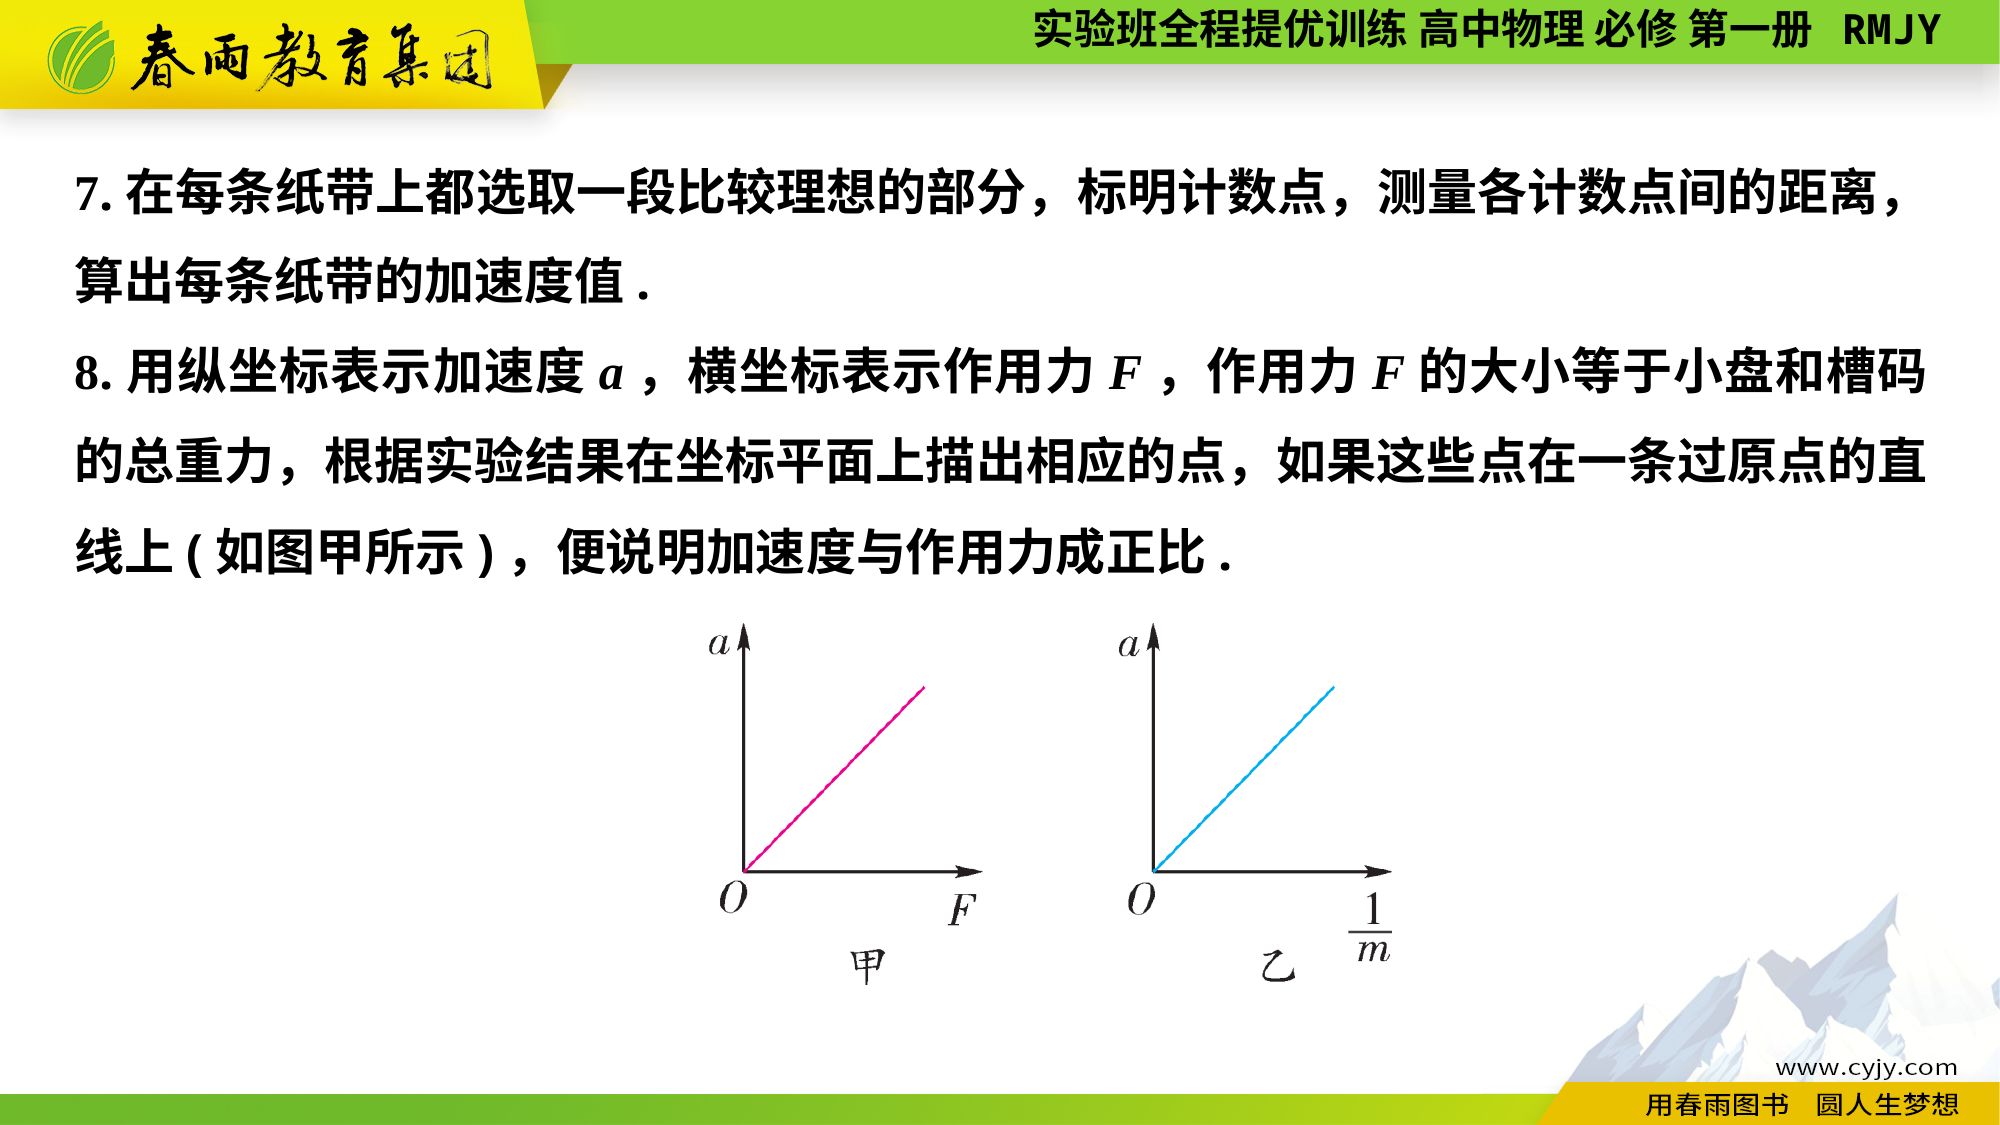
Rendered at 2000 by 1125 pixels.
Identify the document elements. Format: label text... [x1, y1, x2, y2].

picture [0, 0, 2000, 1125]
list 7.在每条纸带上都选取一段比较理想的部分，标明计数点，测量各计数点间的距离，算出每条纸带的加速度值. 8.用纵坐标表示加速度a，横坐标表示作用力F，作用力F的大小等于小盘和槽码的总重力，根据实验结果在坐标平面上描出相应的点，如果这些点在一条过原点的直线上(如图甲所示)，便说明加速度与作用力成正比. [59, 122, 1944, 581]
